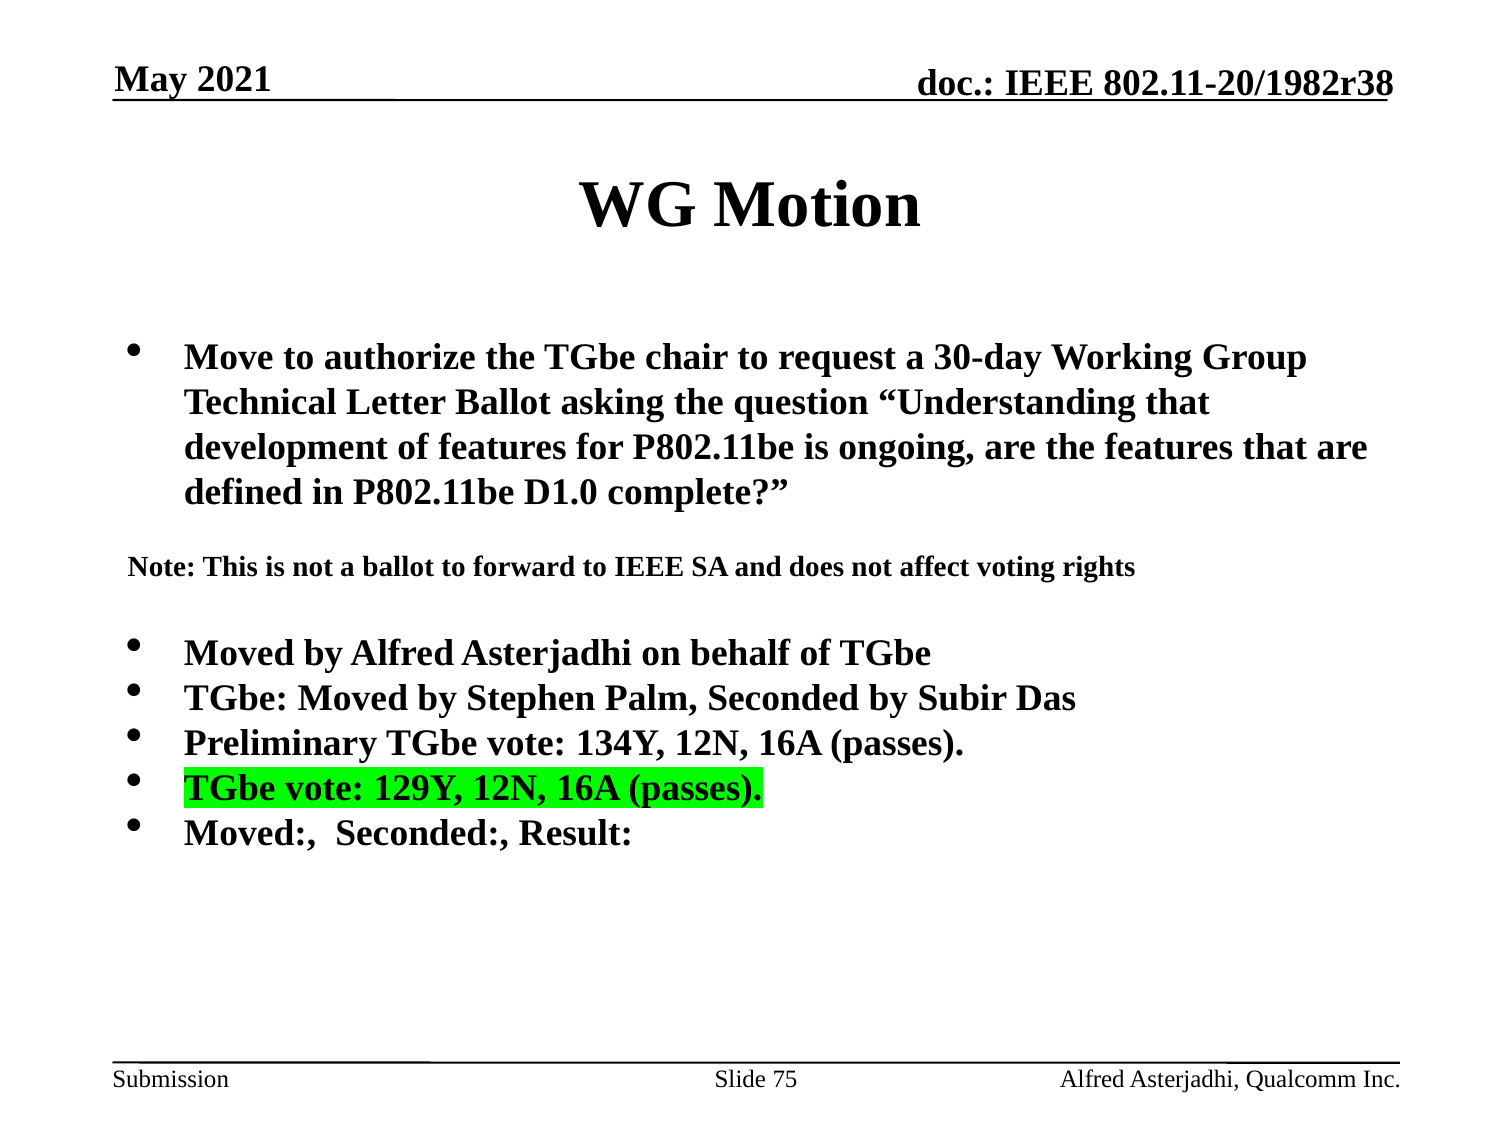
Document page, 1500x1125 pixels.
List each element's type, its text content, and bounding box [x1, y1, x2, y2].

slide_number Slide 75 [712, 1061, 800, 1123]
title WG Motion [112, 112, 1388, 288]
footer Alfred Asterjadhi, Qualcomm Inc. [878, 1061, 1402, 1093]
list Move to authorize the TGbe chair to request a 30-day Working Group Technical Letter Ballot asking the question “Understanding that development of features for P802.11be is ongoing, are the features that are defined in P802.11be D1.0 complete?” Note: This is not a ballot to forward to IEEE SA and does not affect voting rights Moved by Alfred Asterjadhi on behalf of TGbe TGbe: Moved by Stephen Palm, Seconded by Subir Das Preliminary TGbe vote: 134Y, 12N, 16A (passes). TGbe vote: 129Y, 12N, 16A (passes). Moved:, Seconded:, Result: [112, 324, 1388, 1000]
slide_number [114, 54, 423, 100]
